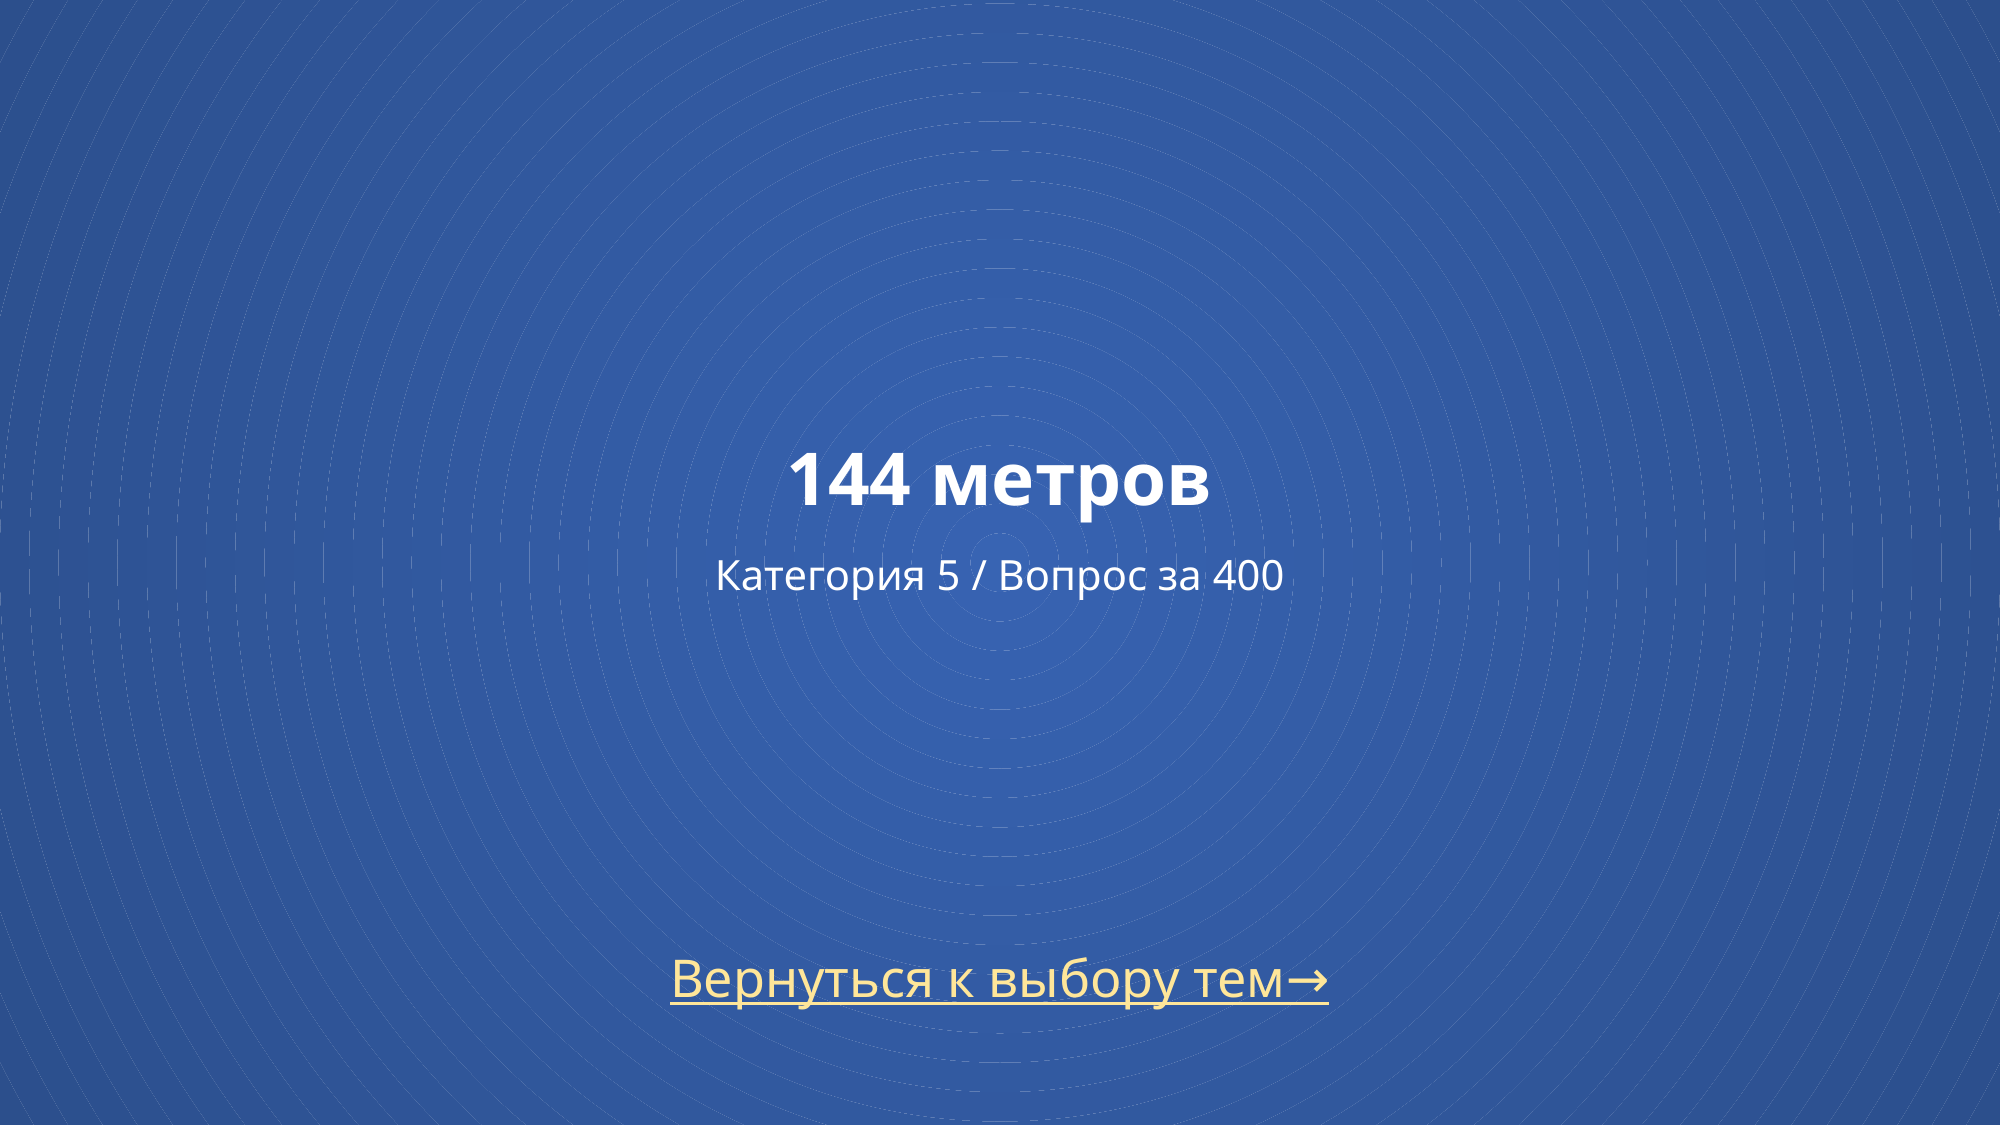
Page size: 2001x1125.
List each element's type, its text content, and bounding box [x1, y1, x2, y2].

title 144 метров Категория 5 / Вопрос за 400 [117, 396, 1883, 646]
text_box Вернуться к выбору тем→ [655, 938, 1345, 1016]
